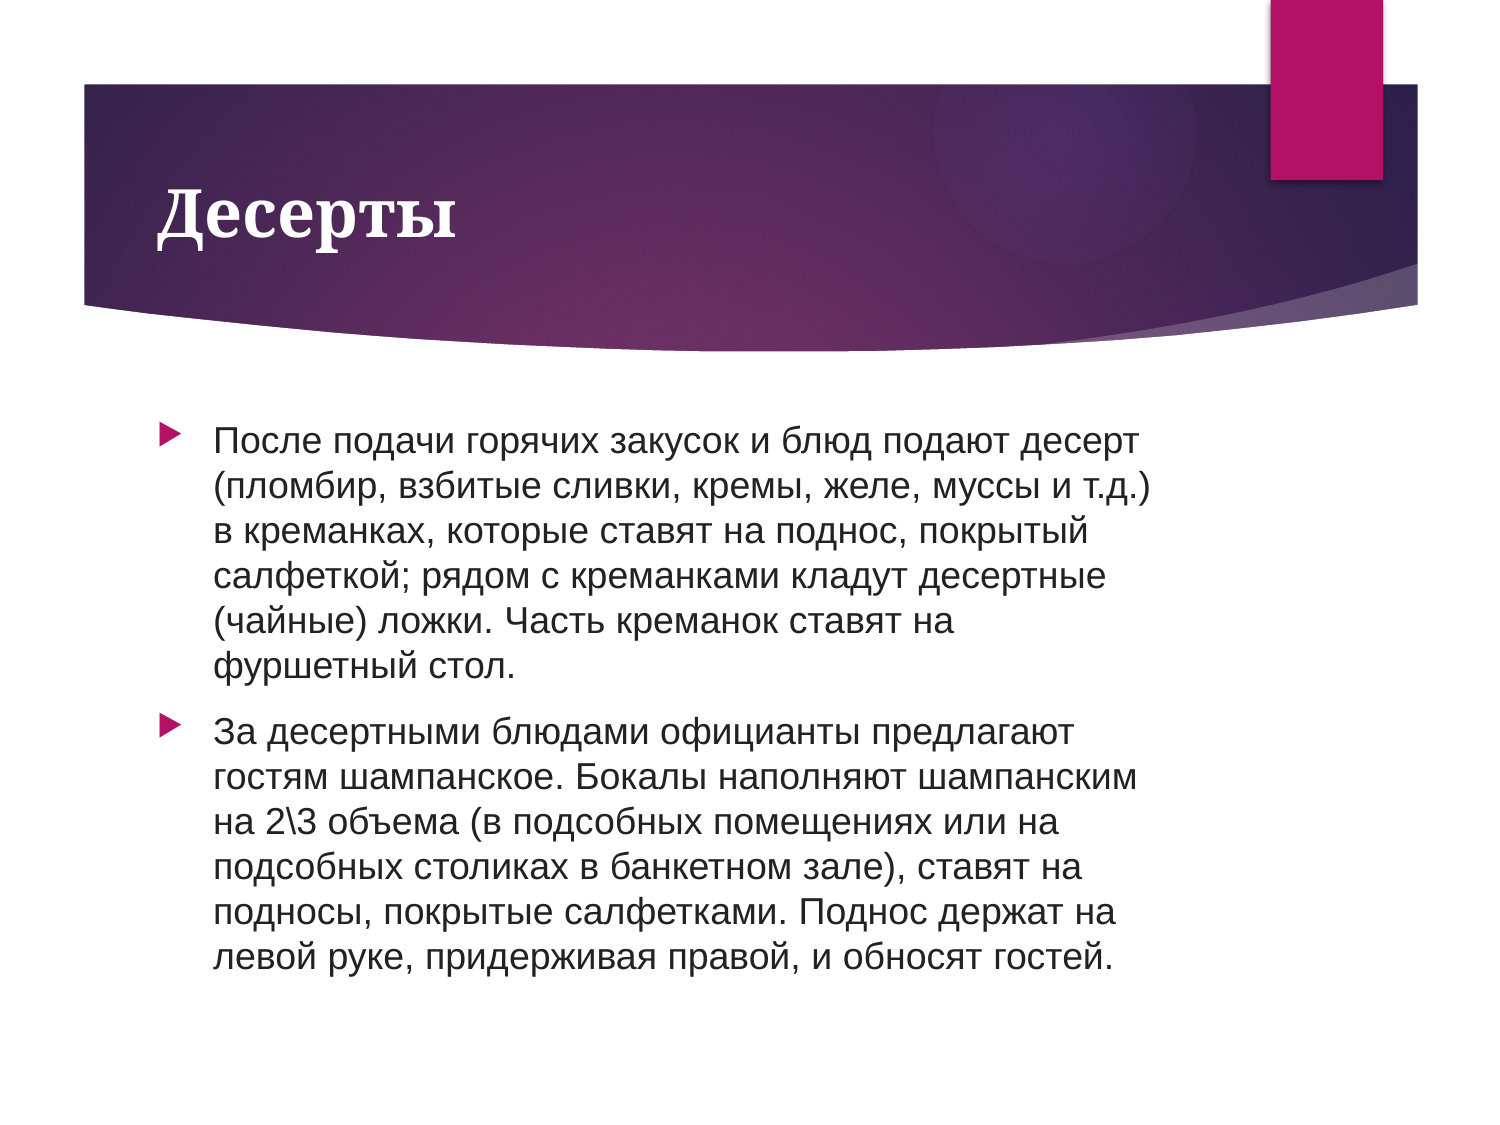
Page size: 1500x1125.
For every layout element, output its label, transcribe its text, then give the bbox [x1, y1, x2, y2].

title Десерты [142, 152, 1183, 269]
list После подачи горячих закусок и блюд подают десерт (пломбир, взбитые сливки, кремы, желе, муссы и т.д.) в креманках, которые ставят на поднос, покрытый салфеткой; рядом с креманками кладут десертные (чайные) ложки. Часть креманок ставят на фуршетный стол. За десертными блюдами официанты предлагают гостям шампанское. Бокалы наполняют шампанским на 2\3 объема (в подсобных помещениях или на подсобных столиках в банкетном зале), ставят на подносы, покрытые салфетками. Поднос держат на левой руке, придерживая правой, и обносят гостей. [141, 408, 1183, 988]
